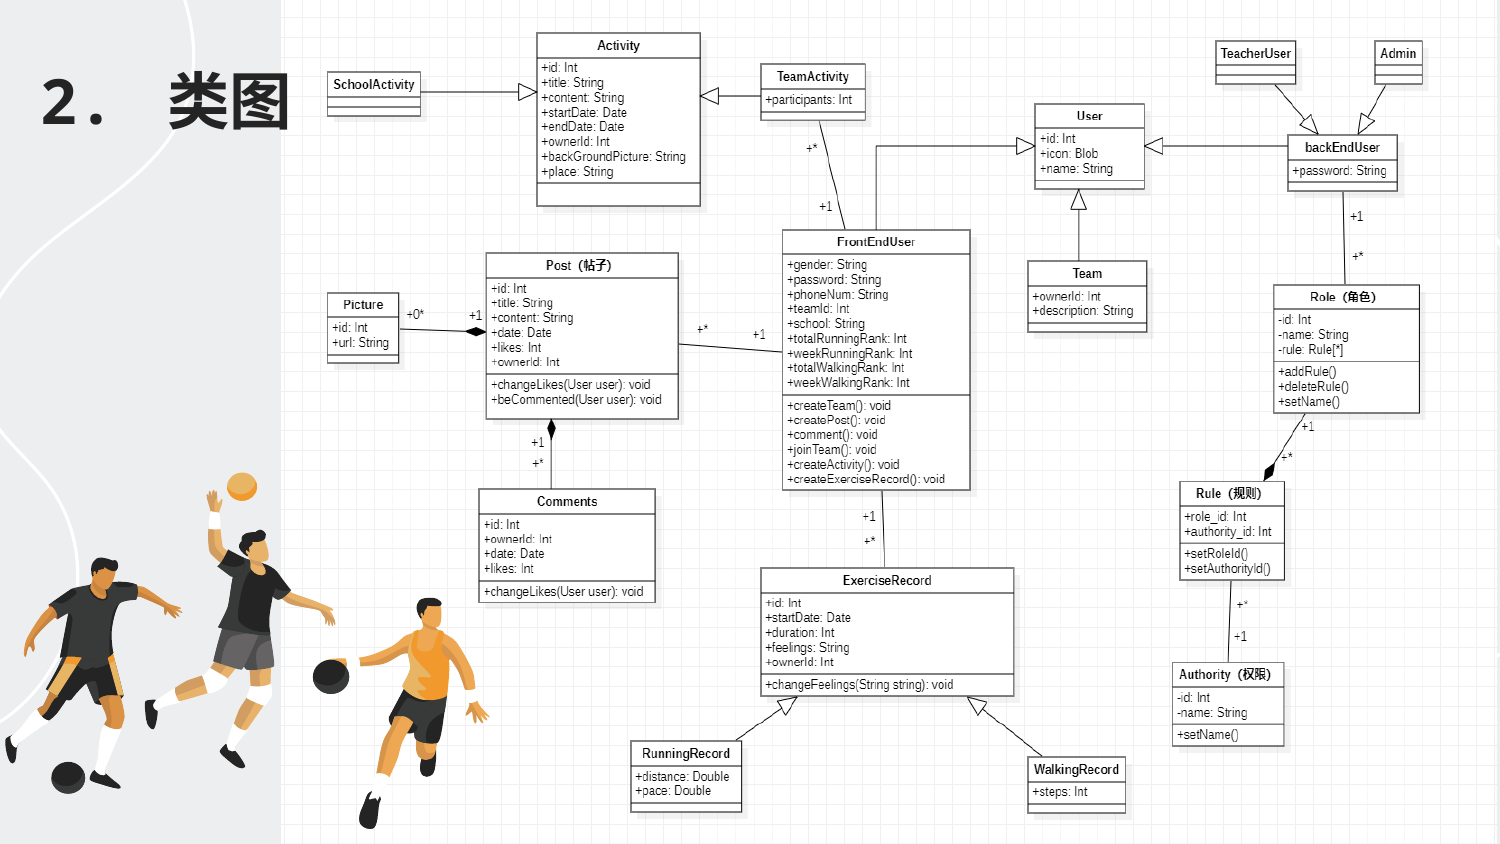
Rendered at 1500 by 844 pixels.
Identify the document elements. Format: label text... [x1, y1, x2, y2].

picture [280, 0, 1497, 844]
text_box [3, 472, 491, 830]
title 2. 类图 [0, 46, 275, 141]
